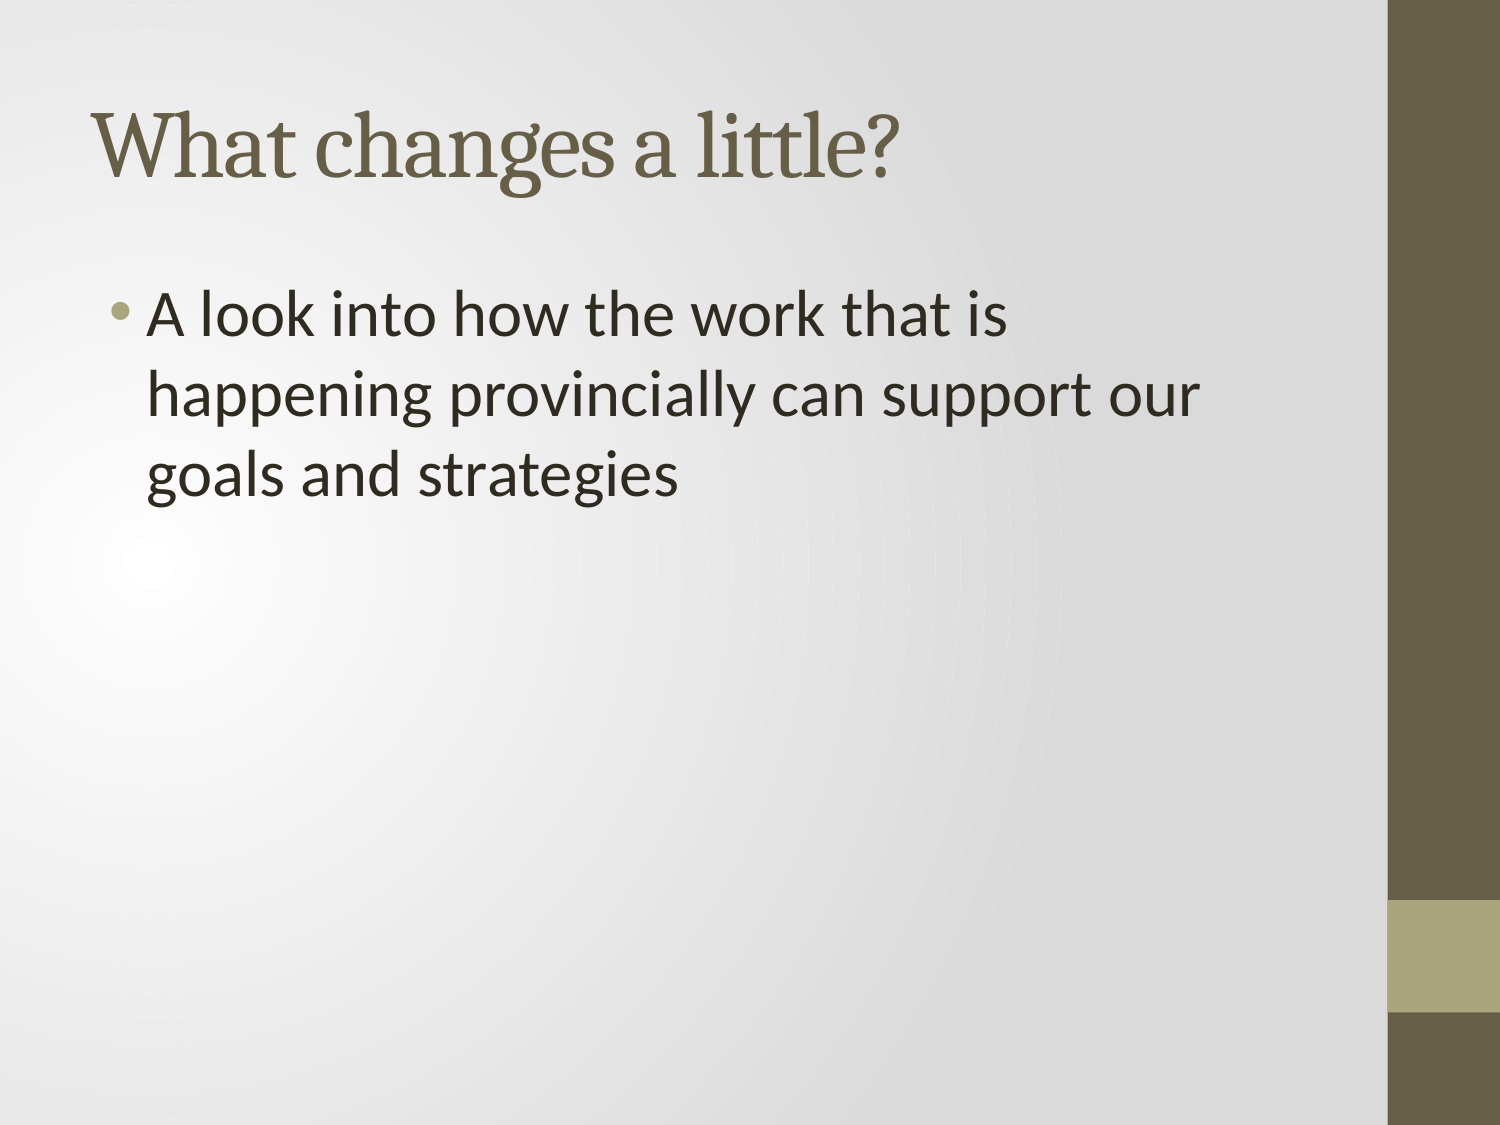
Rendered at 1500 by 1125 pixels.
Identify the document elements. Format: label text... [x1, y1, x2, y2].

title What changes a little? [75, 45, 1325, 233]
list A look into how the work that is happening provincially can support our goals and strategies [75, 262, 1325, 1050]
